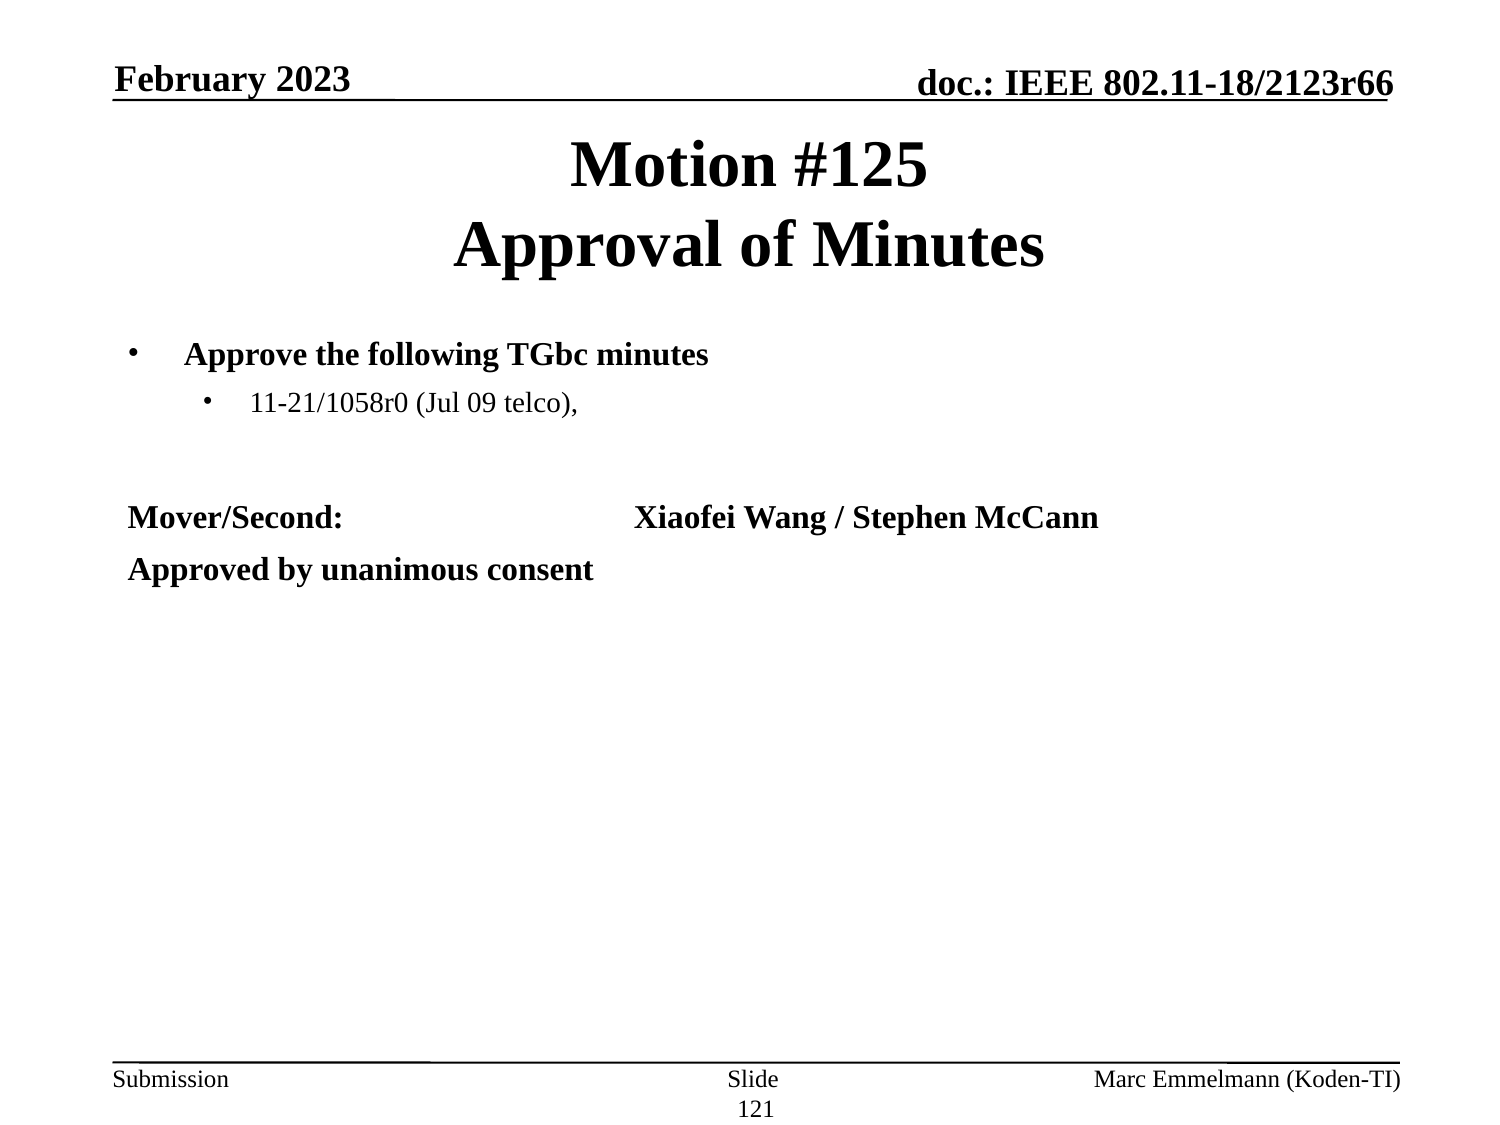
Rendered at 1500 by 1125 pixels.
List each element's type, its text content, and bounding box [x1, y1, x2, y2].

list Approve the following TGbc minutes 11-21/1058r0 (Jul 09 telco), Mover/Second: Xiaofei Wang / Stephen McCann Approved by unanimous consent [112, 324, 1388, 1000]
title Motion #125 Approval of Minutes [112, 112, 1388, 288]
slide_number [114, 54, 423, 100]
slide_number Slide 121 [712, 1061, 800, 1123]
footer Marc Emmelmann (Koden-TI) [878, 1061, 1402, 1093]
